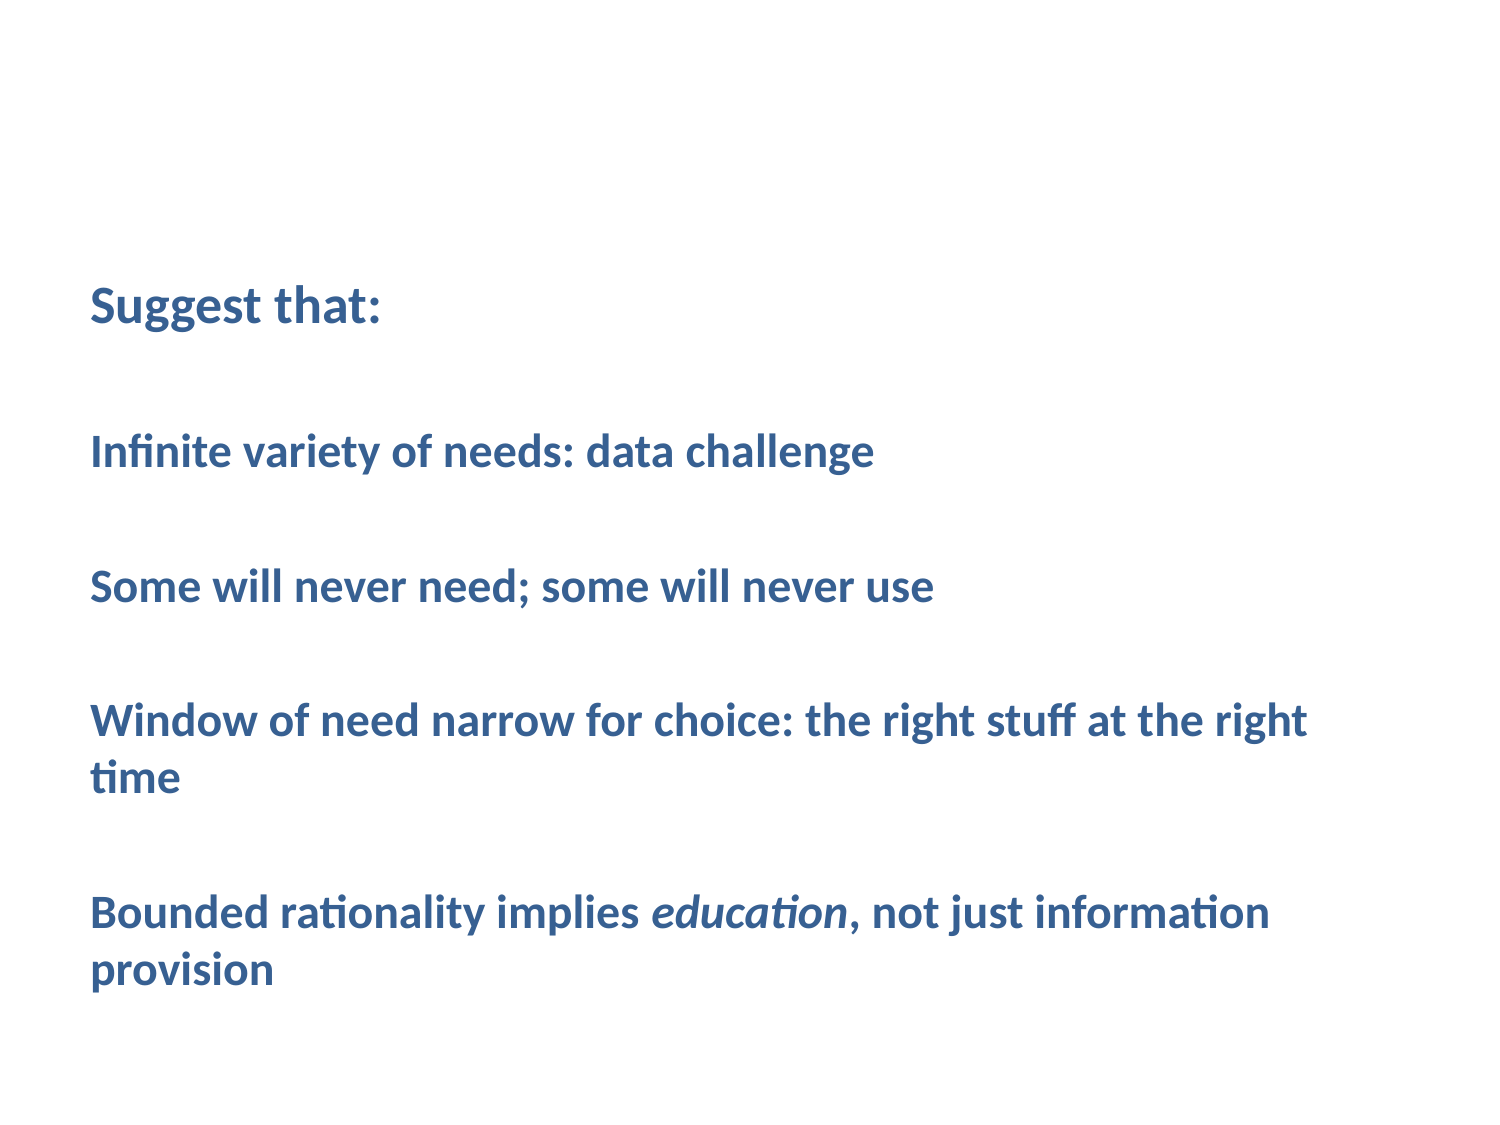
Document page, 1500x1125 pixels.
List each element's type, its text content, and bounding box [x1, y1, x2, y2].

list Suggest that: Infinite variety of needs: data challenge Some will never need; some will never use Window of need narrow for choice: the right stuff at the right time Bounded rationality implies education, not just information provision [75, 262, 1425, 1005]
